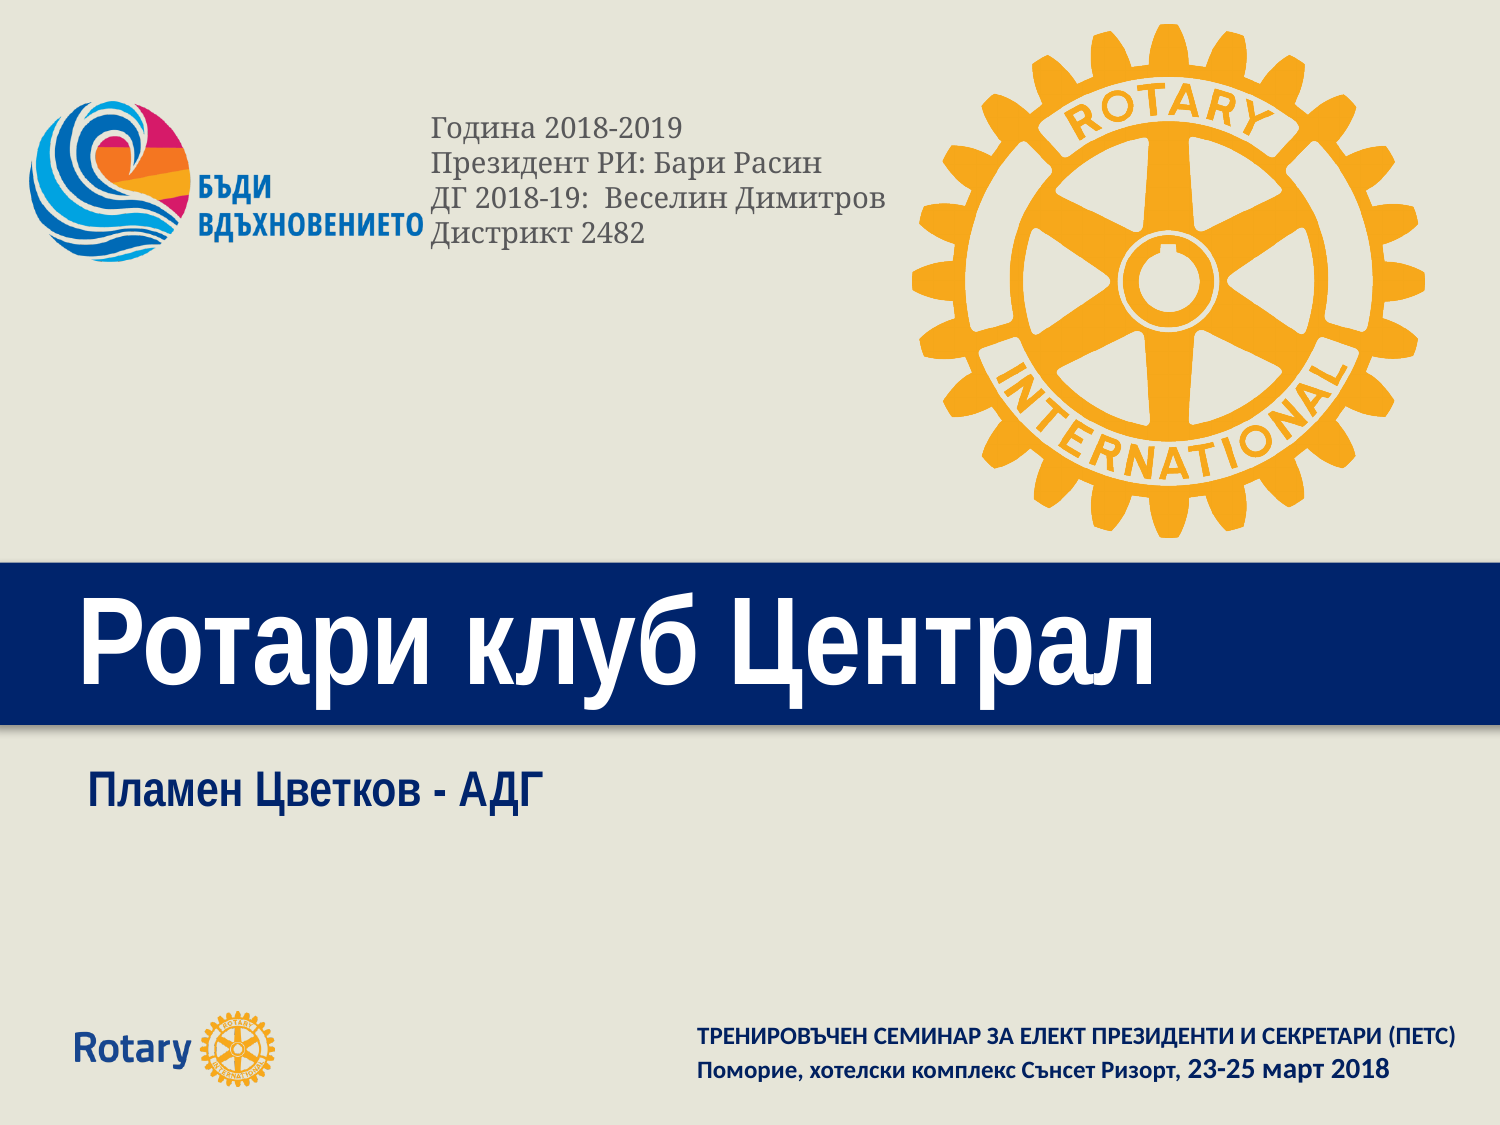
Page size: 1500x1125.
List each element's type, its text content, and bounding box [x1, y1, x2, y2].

picture [75, 1011, 275, 1087]
subtitle Пламен Цветков - АДГ [87, 756, 1138, 913]
picture [29, 101, 423, 262]
picture [912, 24, 1425, 538]
title Ротари клуб Централ [0, 562, 1500, 725]
